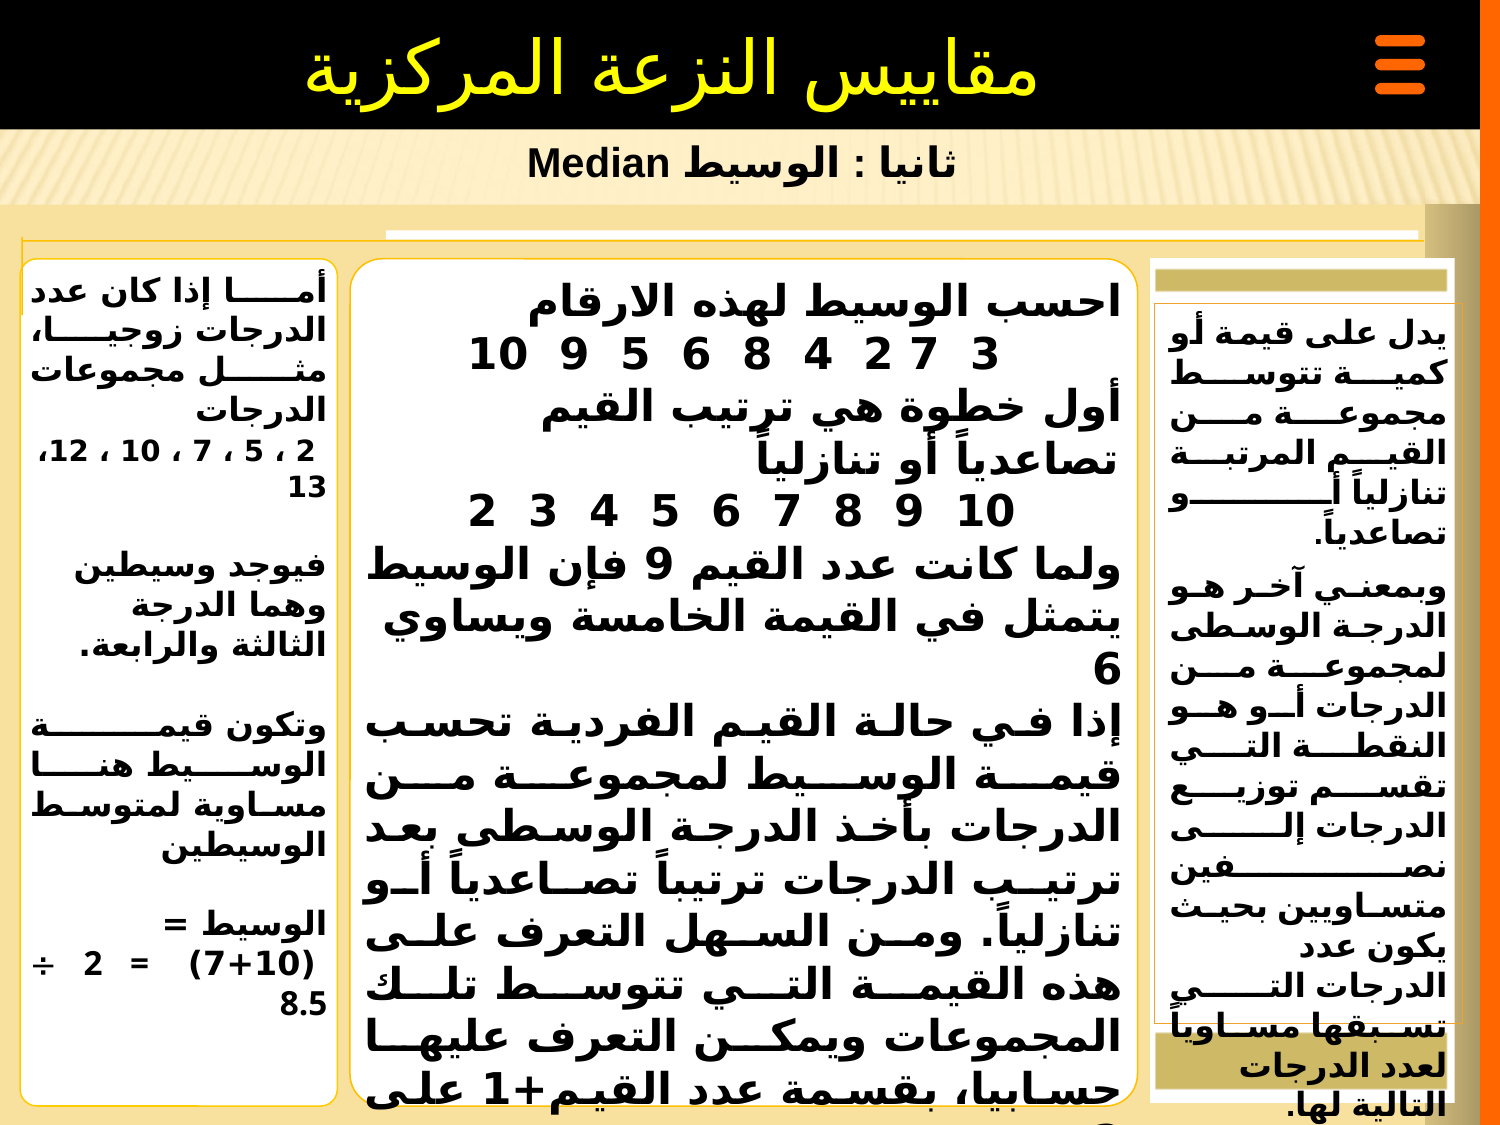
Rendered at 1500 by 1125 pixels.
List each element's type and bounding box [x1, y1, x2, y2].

text_box [1149, 258, 1463, 1103]
text_box [0, 0, 1500, 1125]
